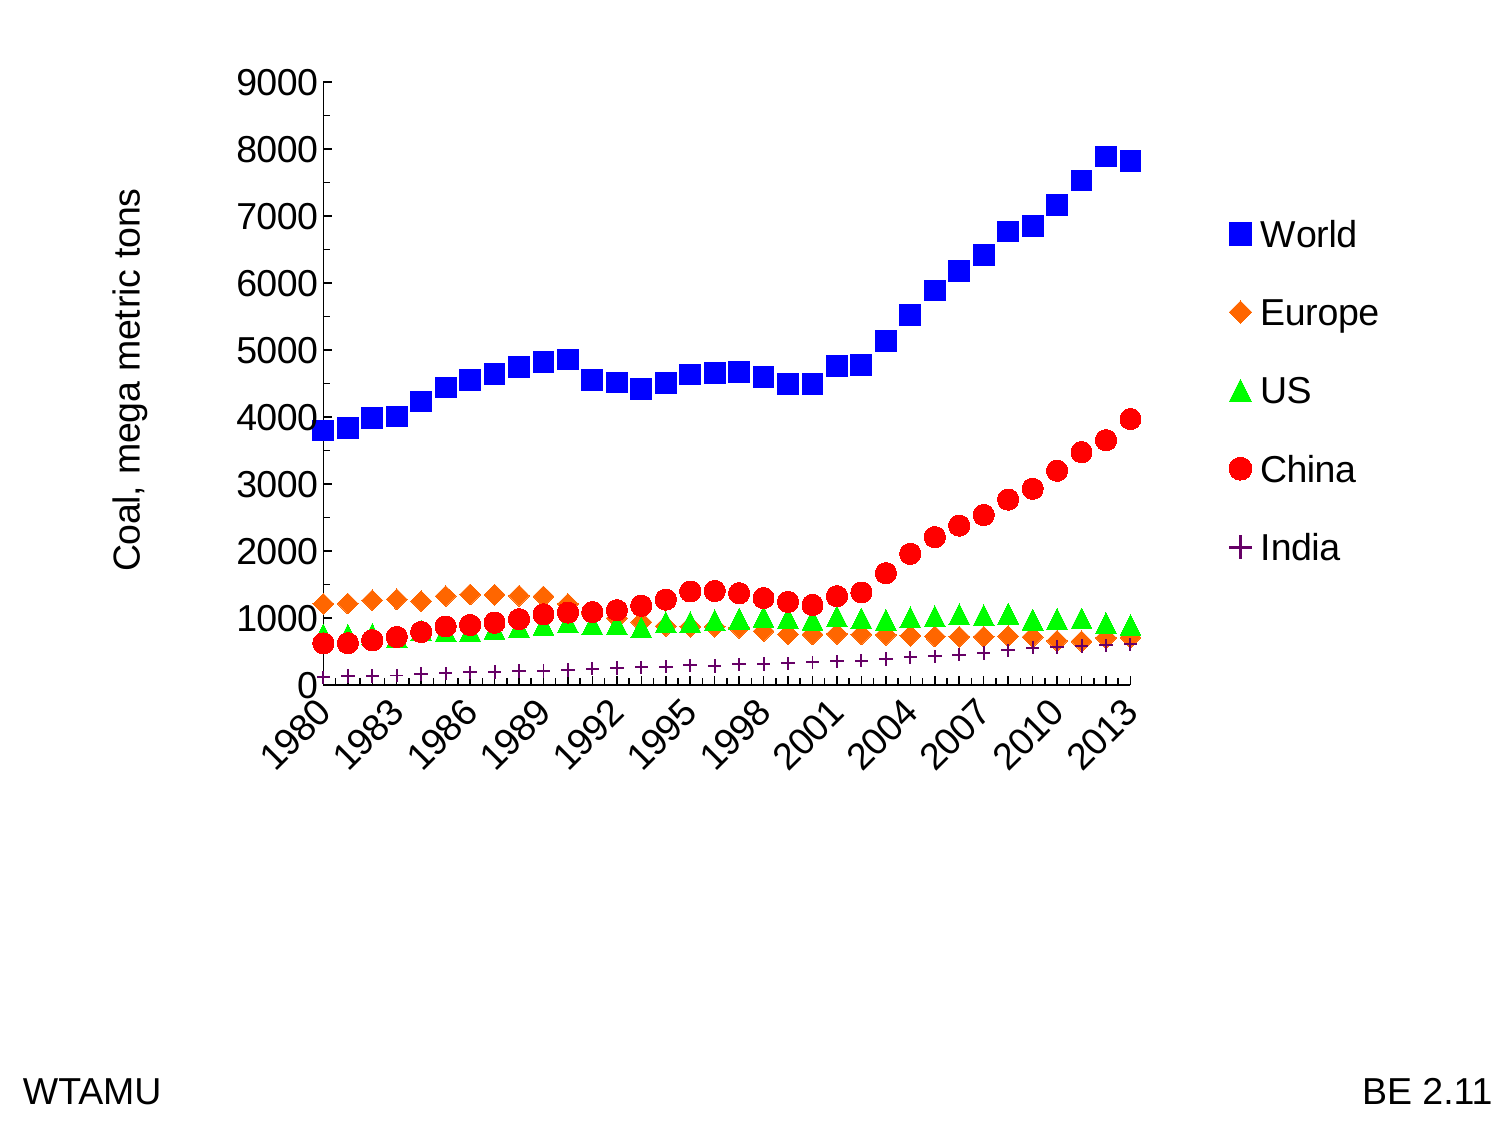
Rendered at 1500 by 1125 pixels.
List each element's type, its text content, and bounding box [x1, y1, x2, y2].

text_box WTAMU [15, 1060, 170, 1120]
chart [69, 56, 1452, 794]
text_box BE 2.11 [1319, 1060, 1500, 1120]
